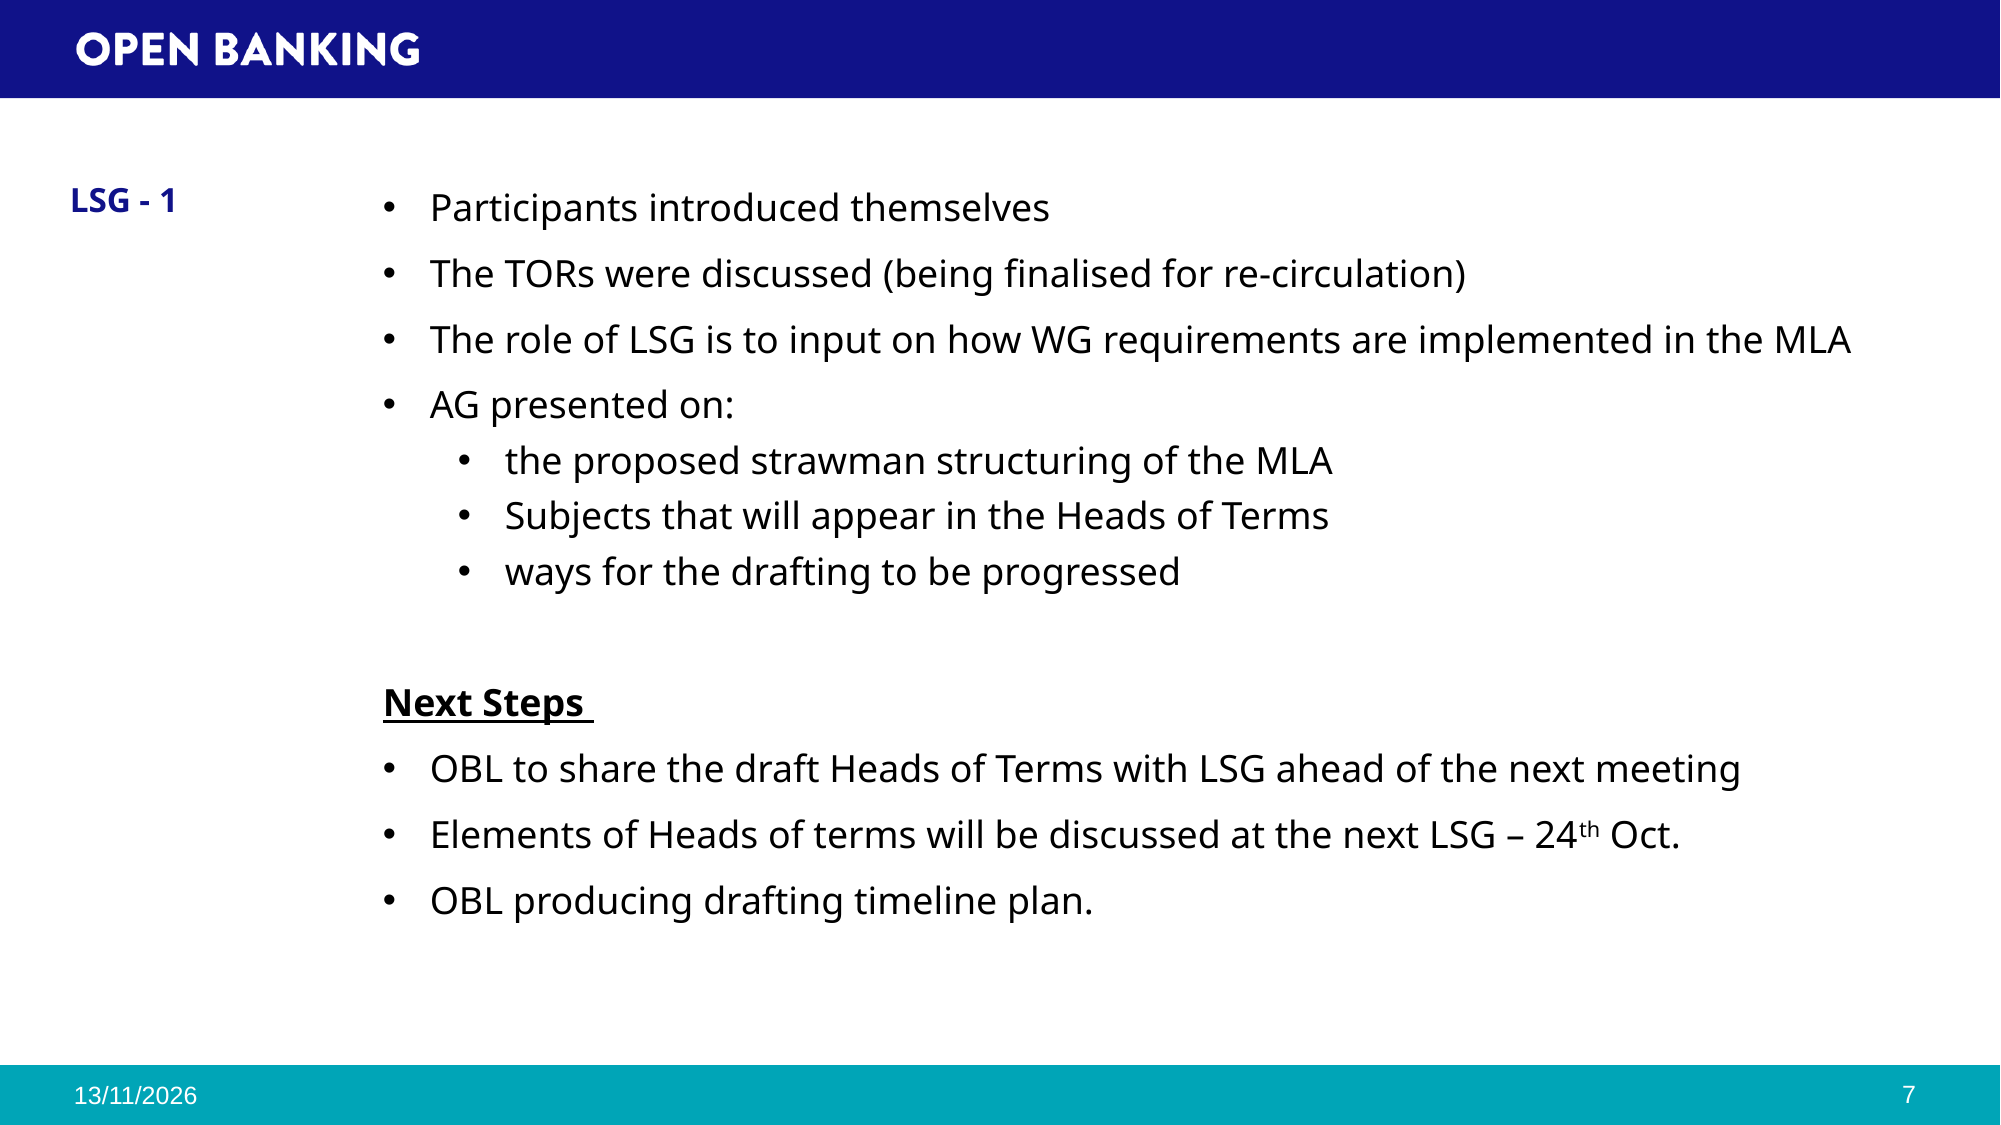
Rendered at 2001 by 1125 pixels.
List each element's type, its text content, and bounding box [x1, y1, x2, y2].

list Participants introduced themselves The TORs were discussed (being finalised for re-circulation) The role of LSG is to input on how WG requirements are implemented in the MLA AG presented on: the proposed strawman structuring of the MLA Subjects that will appear in the Heads of Terms ways for the drafting to be progressed Next Steps OBL to share the draft Heads of Terms with LSG ahead of the next meeting Elements of Heads of terms will be discussed at the next LSG – 24th Oct. OBL producing drafting timeline plan. [367, 176, 1925, 1017]
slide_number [59, 1065, 509, 1125]
footer [662, 1064, 1338, 1124]
title LSG - 1 [54, 176, 291, 453]
picture [43, 0, 452, 99]
slide_number 7 [1412, 1064, 1932, 1124]
